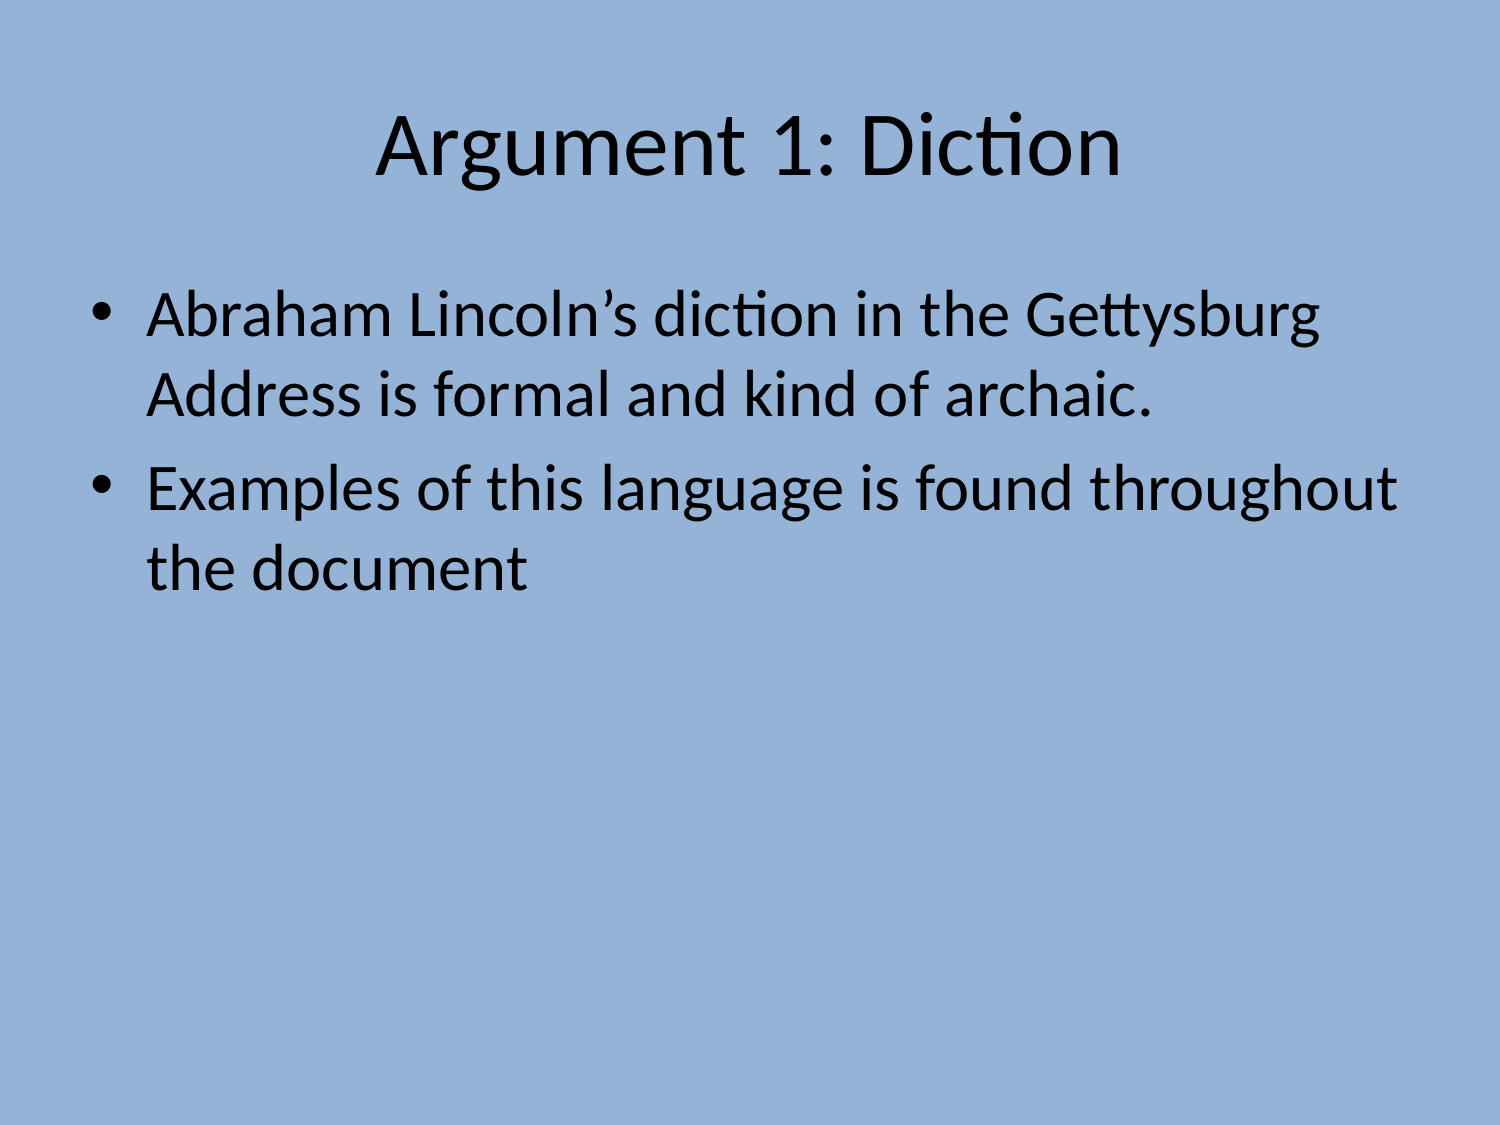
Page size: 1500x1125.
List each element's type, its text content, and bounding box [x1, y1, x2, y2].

title Argument 1: Diction [75, 45, 1425, 233]
list Abraham Lincoln’s diction in the Gettysburg Address is formal and kind of archaic. Examples of this language is found throughout the document [75, 262, 1425, 1005]
